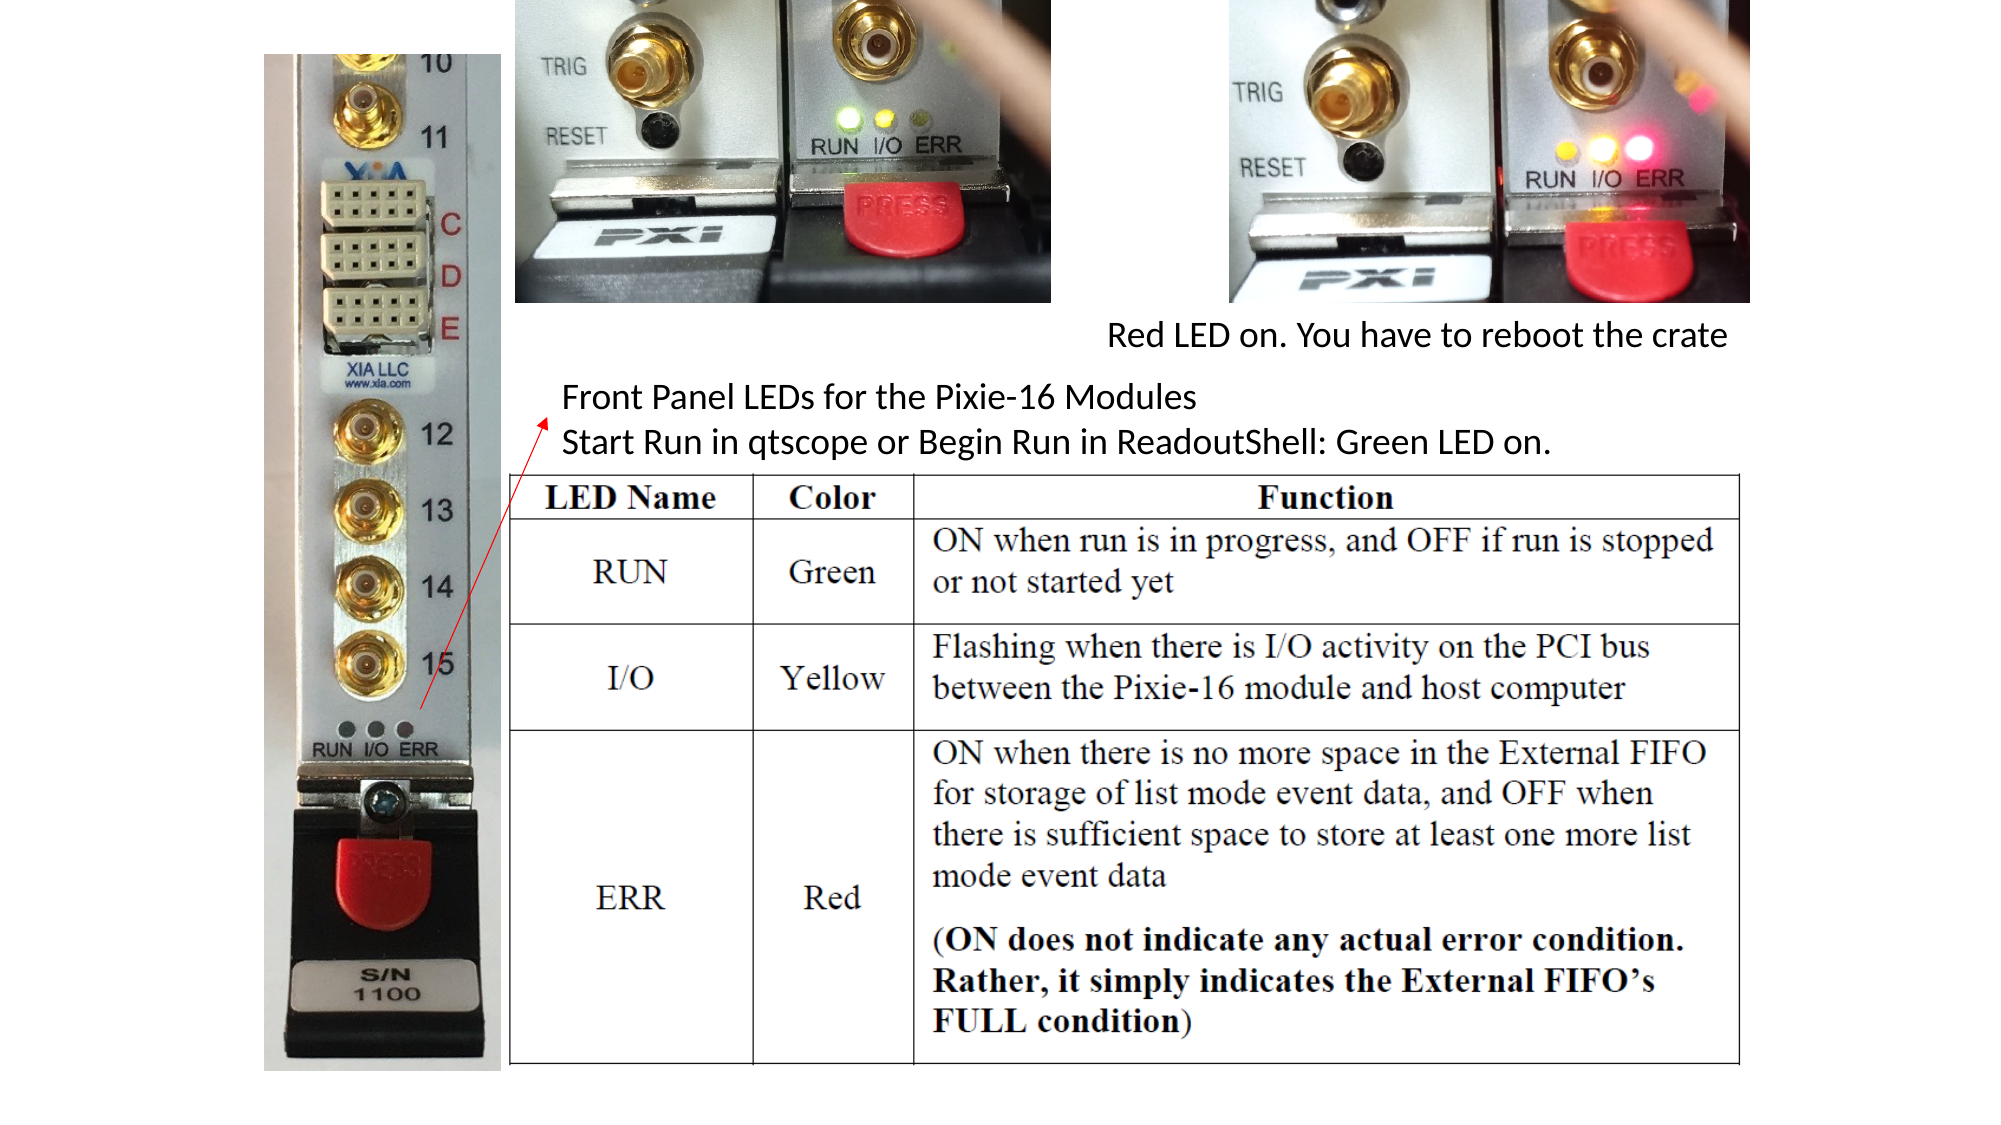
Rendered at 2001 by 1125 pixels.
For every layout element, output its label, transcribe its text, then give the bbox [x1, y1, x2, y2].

picture [507, 470, 1746, 1070]
picture [515, 0, 1051, 303]
text_box Front Panel LEDs for the Pixie-16 Modules Start Run in qtscope or Begin Run in ReadoutShell: Green LED on. [547, 364, 1615, 470]
text_box Red LED on. You have to reboot the crate [1092, 302, 1745, 363]
picture [264, 54, 501, 1070]
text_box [420, 417, 548, 710]
picture [1229, 0, 1750, 303]
